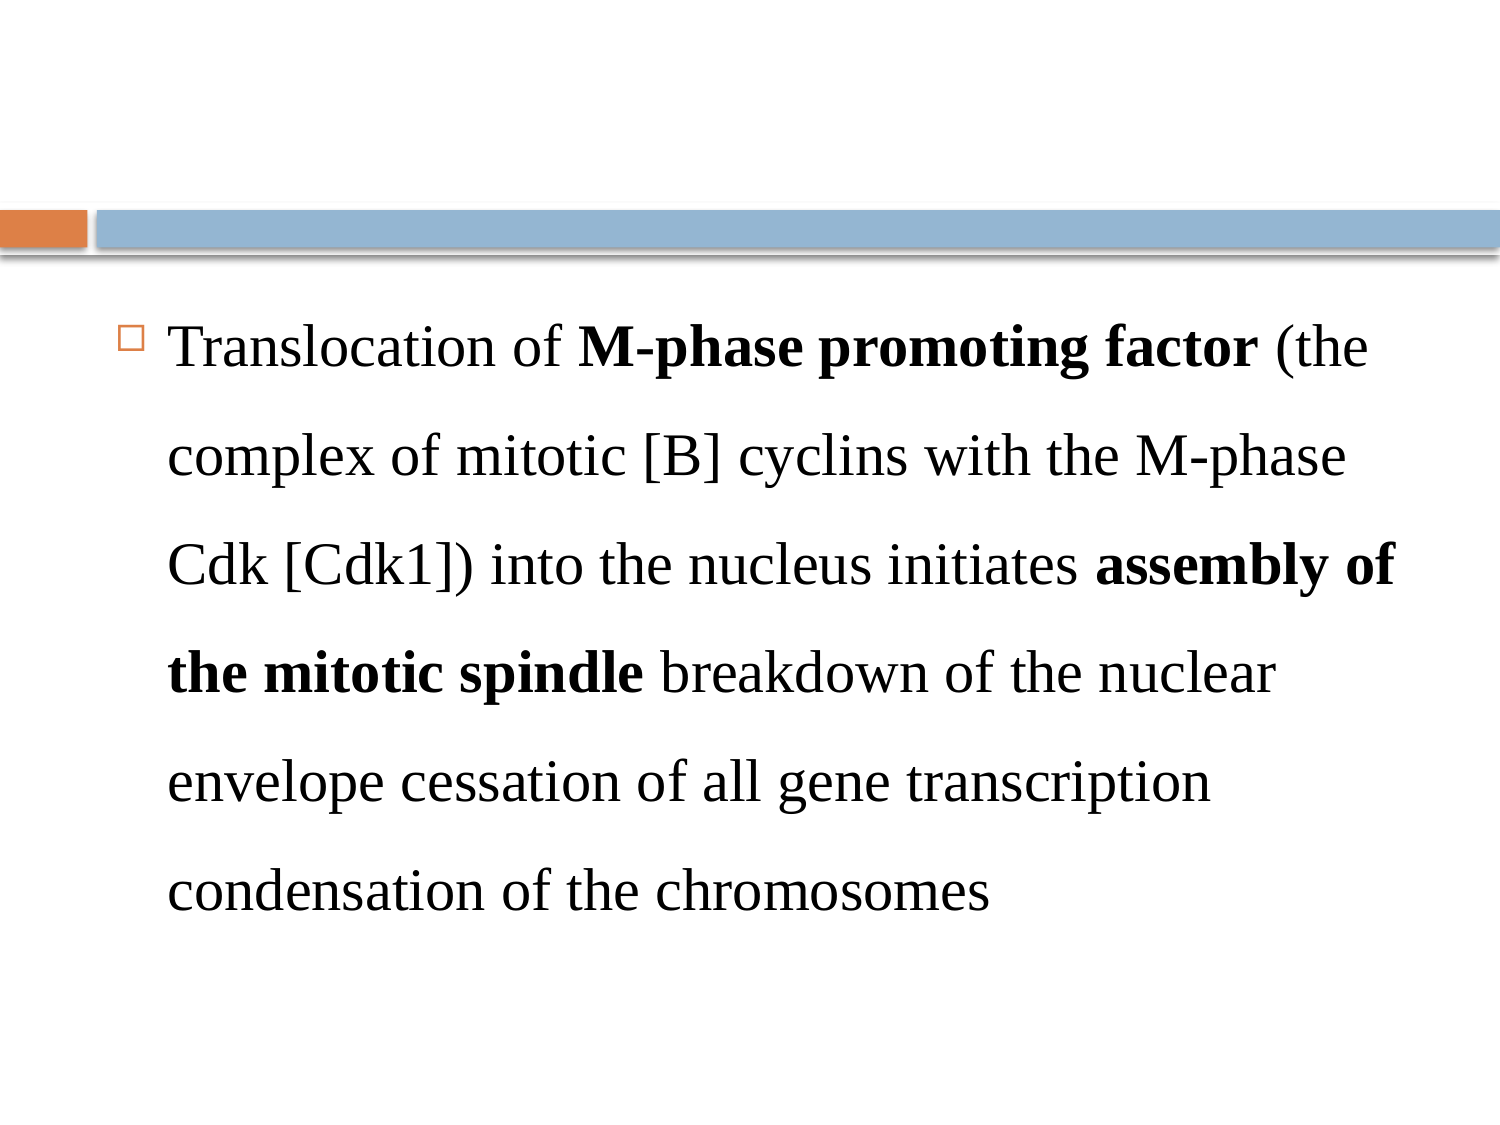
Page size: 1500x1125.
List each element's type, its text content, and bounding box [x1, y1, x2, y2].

list Translocation of M-phase promoting factor (the complex of mitotic [B] cyclins with the M-phase Cdk [Cdk1]) into the nucleus initiates assembly of the mitotic spindle breakdown of the nuclear envelope cessation of all gene transcription condensation of the chromosomes [100, 262, 1438, 1000]
